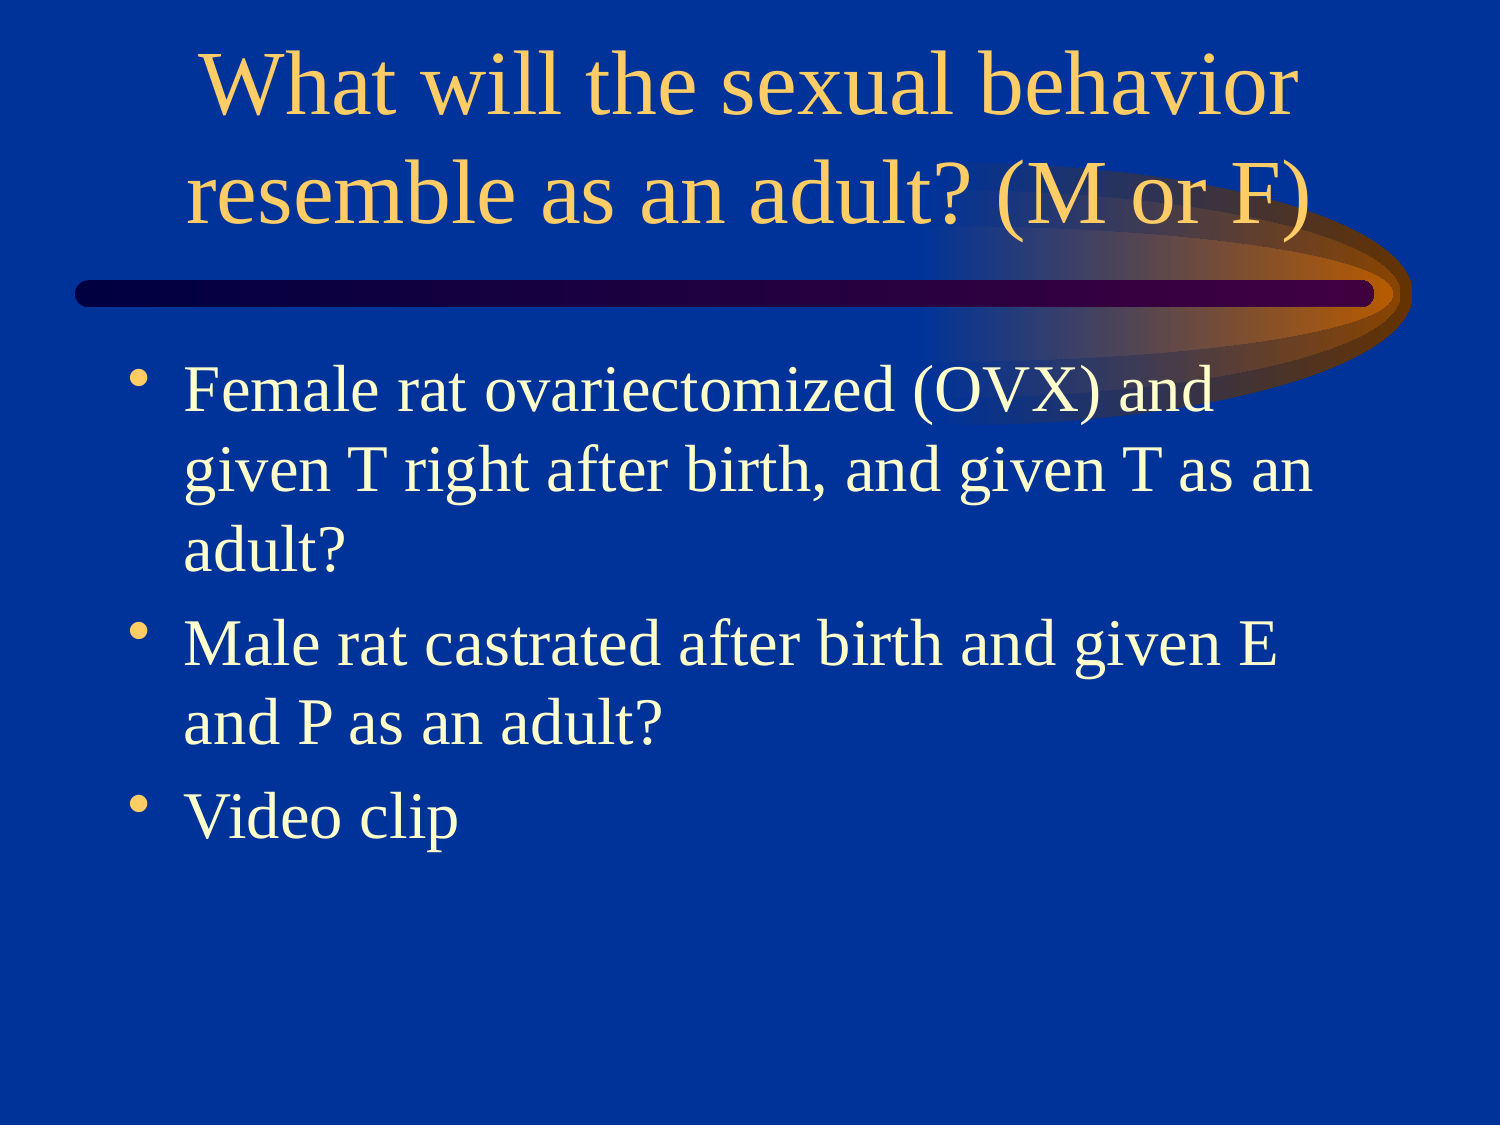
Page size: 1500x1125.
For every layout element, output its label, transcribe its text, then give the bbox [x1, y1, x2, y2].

list Female rat ovariectomized (OVX) and given T right after birth, and given T as an adult? Male rat castrated after birth and given E and P as an adult? Video clip [112, 337, 1388, 1013]
title What will the sexual behavior resemble as an adult? (M or F) [112, 62, 1388, 251]
